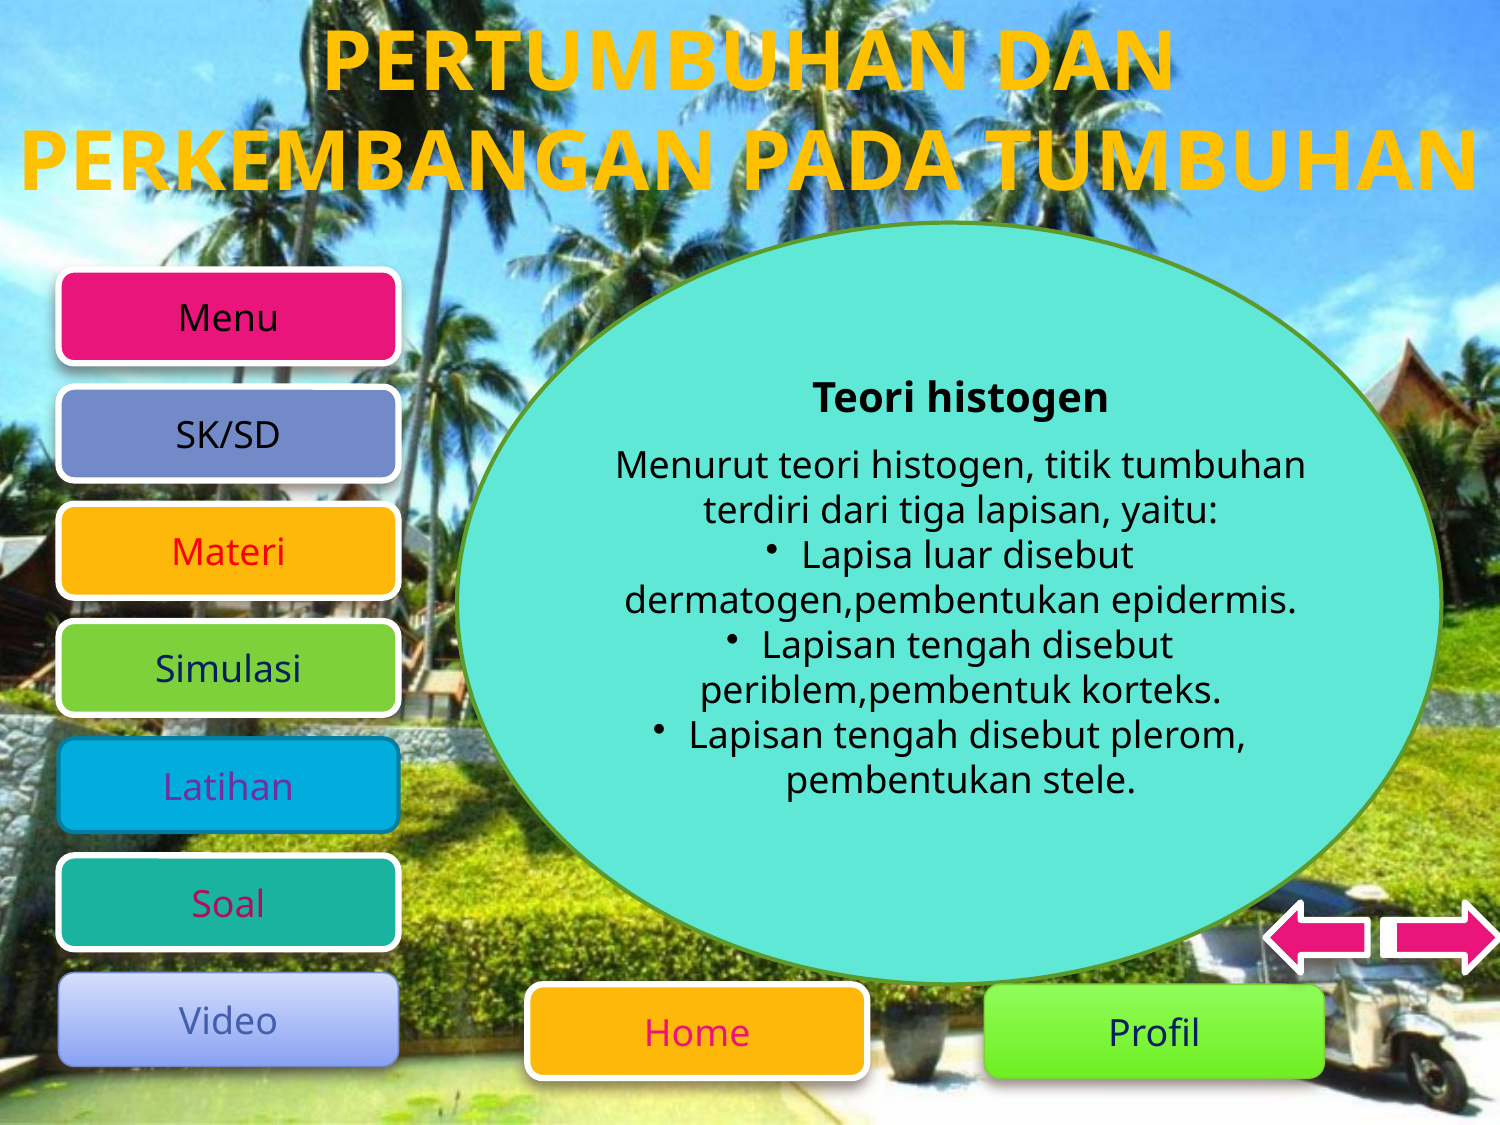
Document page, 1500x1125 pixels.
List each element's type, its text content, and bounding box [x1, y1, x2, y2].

text_box [1380, 899, 1500, 976]
text_box [1262, 899, 1371, 976]
picture [0, 0, 1500, 1125]
text_box Teori histogen Menurut teori histogen, titik tumbuhan terdiri dari tiga lapisan, yaitu: Lapisa luar disebut dermatogen,pembentukan epidermis. Lapisan tengah disebut periblem,pembentuk korteks. Lapisan tengah disebut plerom, pembentukan stele. [550, 363, 1372, 853]
